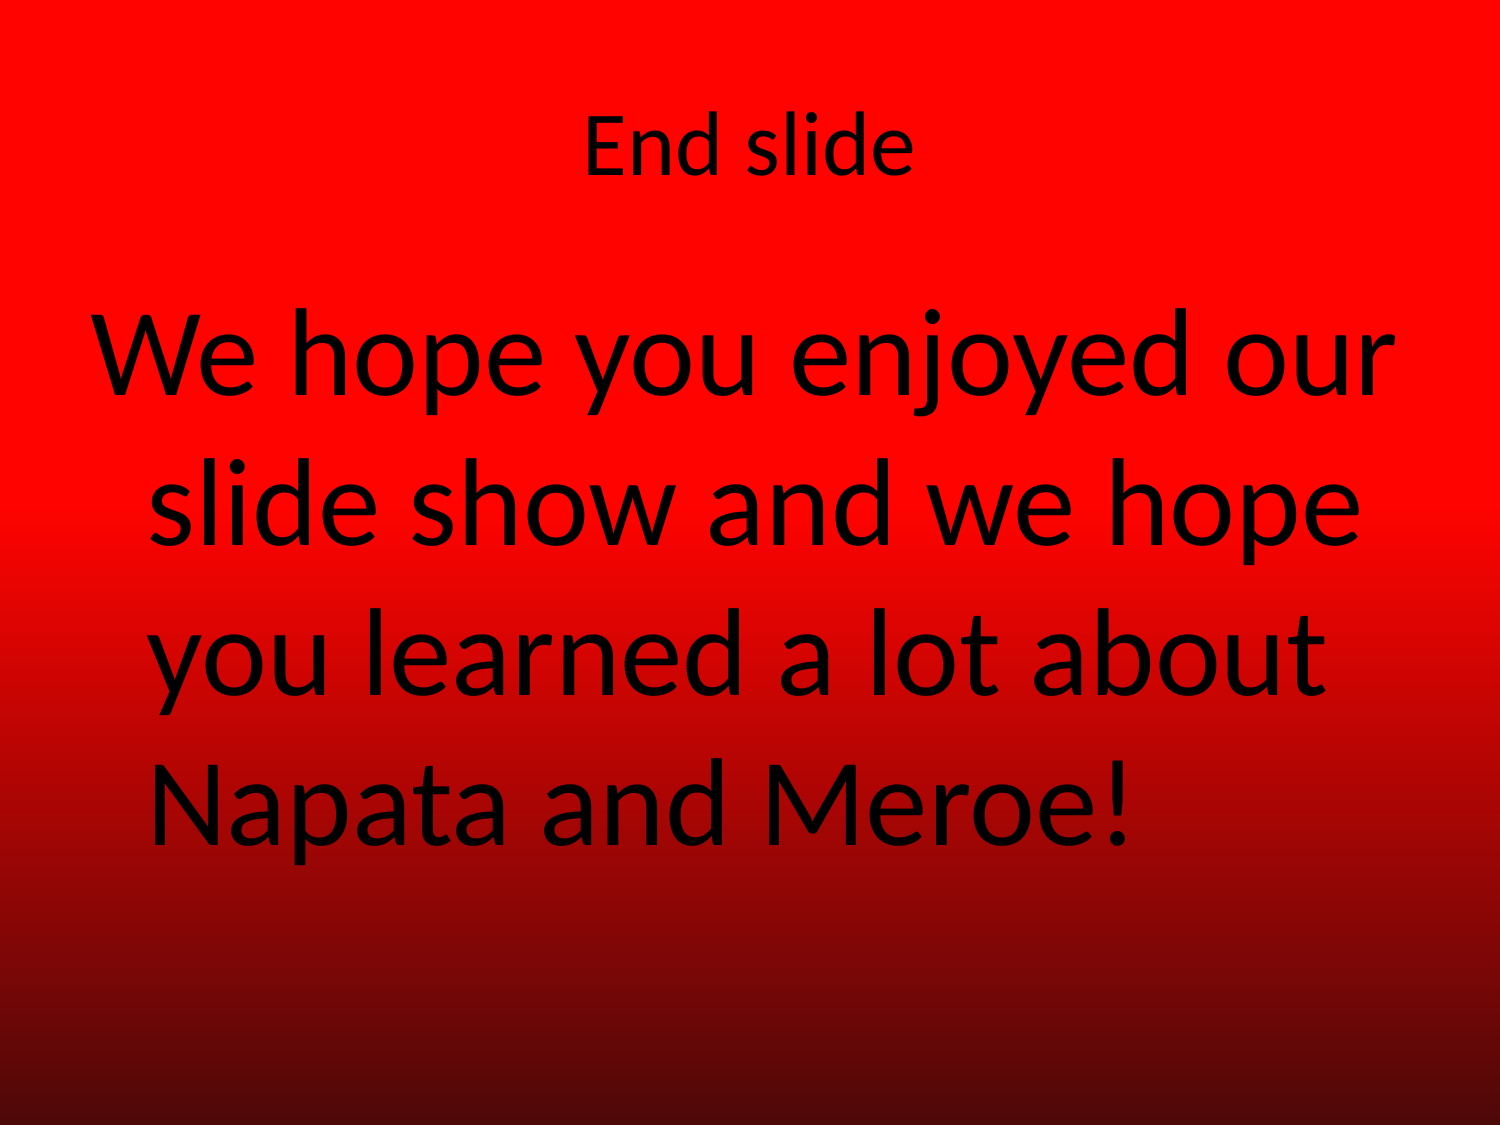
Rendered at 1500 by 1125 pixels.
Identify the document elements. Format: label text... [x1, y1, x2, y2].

list We hope you enjoyed our slide show and we hope you learned a lot about Napata and Meroe! [75, 262, 1425, 1005]
title End slide [75, 45, 1425, 233]
